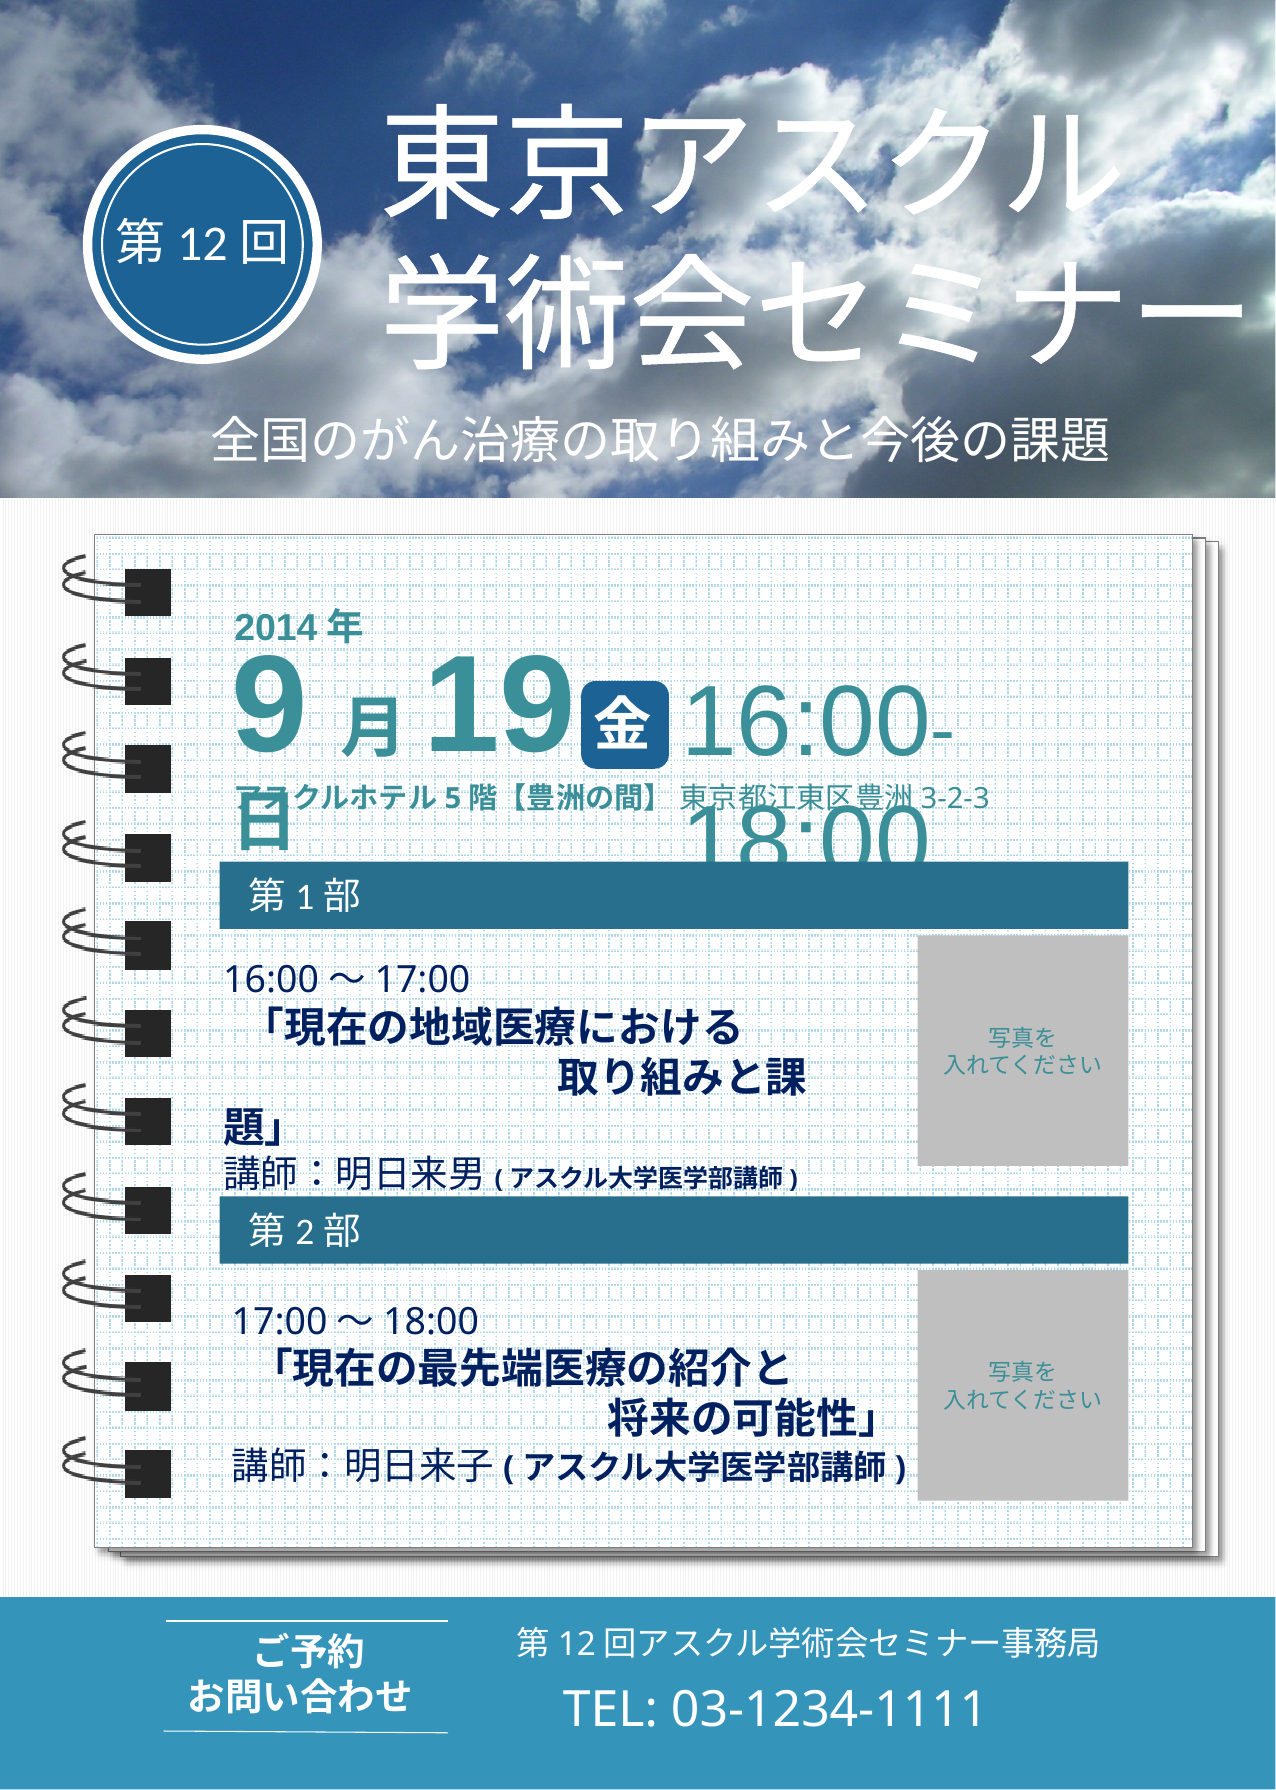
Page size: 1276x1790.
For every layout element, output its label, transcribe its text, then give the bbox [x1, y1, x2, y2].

picture [54, 528, 1231, 1574]
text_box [87, 129, 318, 360]
text_box [0, 1596, 1276, 1790]
text_box TEL: 03-1234-1111 [548, 1670, 1004, 1744]
text_box 第12回アスクル学術会セミナー事務局 [501, 1614, 1117, 1670]
picture [0, 0, 1276, 498]
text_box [155, 1620, 462, 1733]
